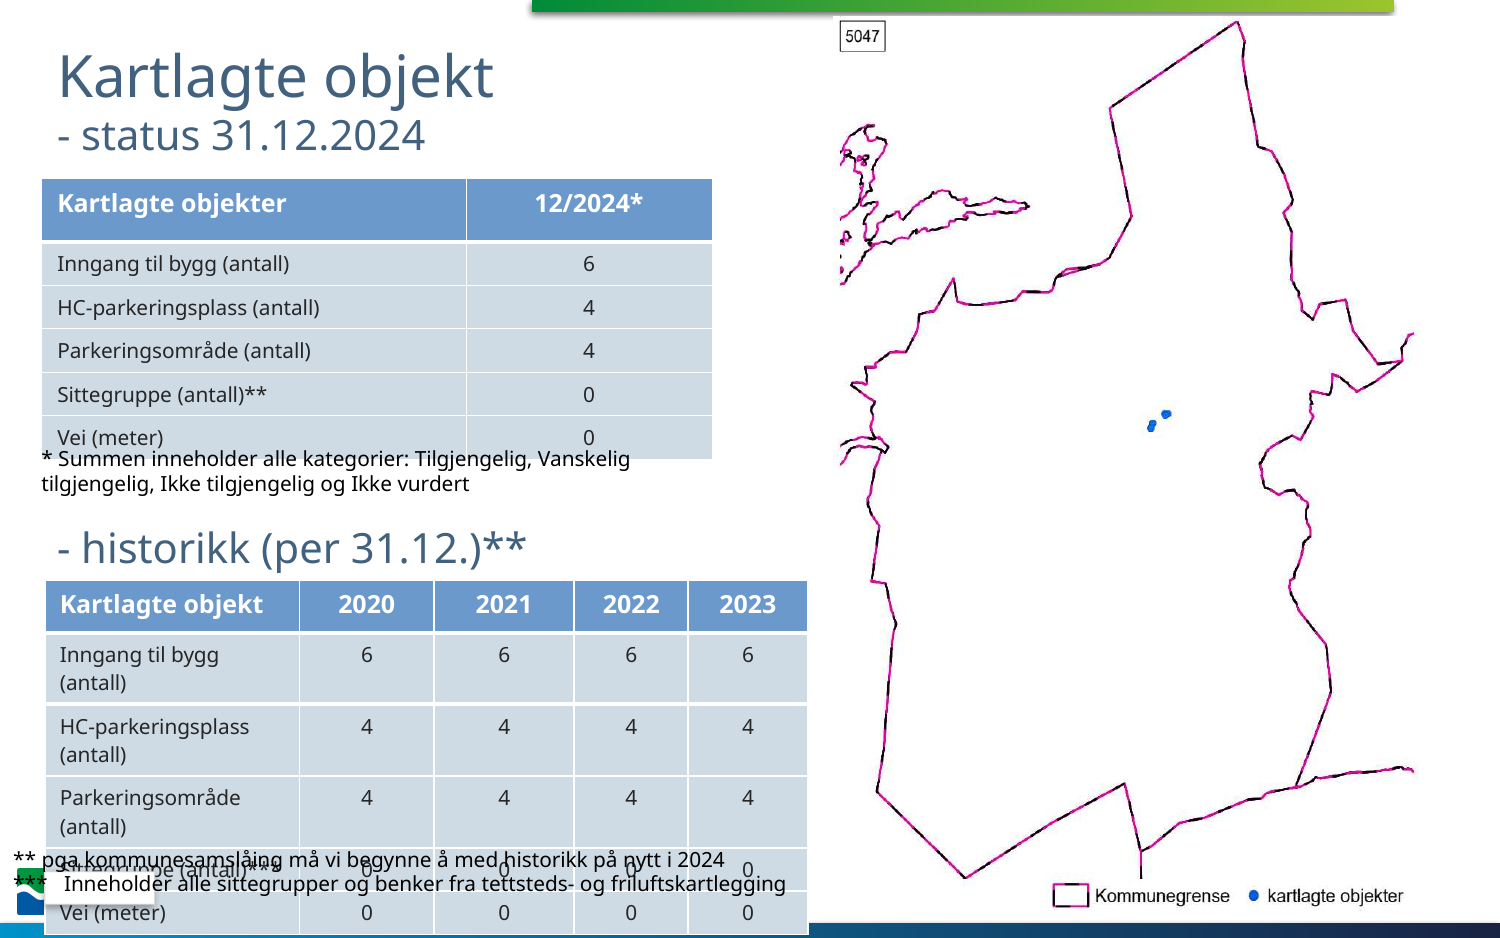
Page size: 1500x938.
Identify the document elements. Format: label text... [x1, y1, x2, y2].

table_header 2020 [300, 581, 433, 631]
table_cell Vei (meter) [46, 904, 299, 934]
table_cell Inngang til bygg (antall) [46, 635, 299, 702]
table_cell 0 [467, 416, 712, 459]
table_cell 0 [435, 904, 573, 934]
table_cell 0 [300, 904, 433, 934]
table_cell 6 [575, 635, 687, 702]
table_cell 0 [575, 904, 687, 934]
picture [833, 16, 1419, 913]
table_header Kartlagte objekter [42, 179, 466, 240]
table_header 2022 [575, 581, 687, 631]
table_cell 4 [435, 706, 573, 775]
table_cell Parkeringsområde (antall) [46, 777, 299, 838]
table_cell 0 [689, 892, 807, 934]
table_cell 4 [689, 777, 807, 847]
table_header 2023 [689, 581, 807, 631]
table_header 12/2024* [467, 179, 712, 240]
table_cell Sittegruppe (antall)** [42, 373, 466, 415]
table_cell Vei (meter) [42, 416, 466, 438]
table_cell 4 [575, 777, 687, 838]
table_cell 4 [300, 777, 433, 838]
table_cell 4 [467, 286, 712, 328]
table_cell 4 [467, 329, 712, 372]
table_cell Parkeringsområde (antall) [42, 329, 466, 372]
table_cell 0 [467, 373, 712, 415]
table_cell 4 [689, 706, 807, 775]
table_cell 4 [575, 706, 687, 775]
text_box ** pga kommunesamslåing må vi begynne å med historikk på nytt i 2024 *** Inneholder alle sittegrupper og benker fra tettsteds- og friluftskartlegging [0, 838, 802, 904]
table_cell 4 [435, 777, 573, 838]
text_box - historikk (per 31.12.)** [42, 496, 828, 580]
table_cell 6 [689, 635, 807, 702]
table_header 2021 [435, 581, 573, 631]
text_box * Summen inneholder alle kategorier: Tilgjengelig, Vanskelig tilgjengelig, Ikke tilgjengelig og Ikke vurdert [26, 438, 711, 504]
table_cell Inngang til bygg (antall) [42, 244, 466, 285]
table_header Kartlagte objekt [46, 581, 299, 631]
table_cell HC-parkeringsplass (antall) [46, 706, 299, 775]
table_cell 6 [300, 635, 433, 702]
table_cell HC-parkeringsplass (antall) [42, 286, 466, 328]
table_cell 0 [802, 849, 807, 890]
text_box Kartlagte objekt - status 31.12.2024 [42, 24, 828, 167]
table_cell 4 [300, 706, 433, 775]
table_cell 6 [435, 635, 573, 702]
table_cell 6 [467, 244, 712, 285]
